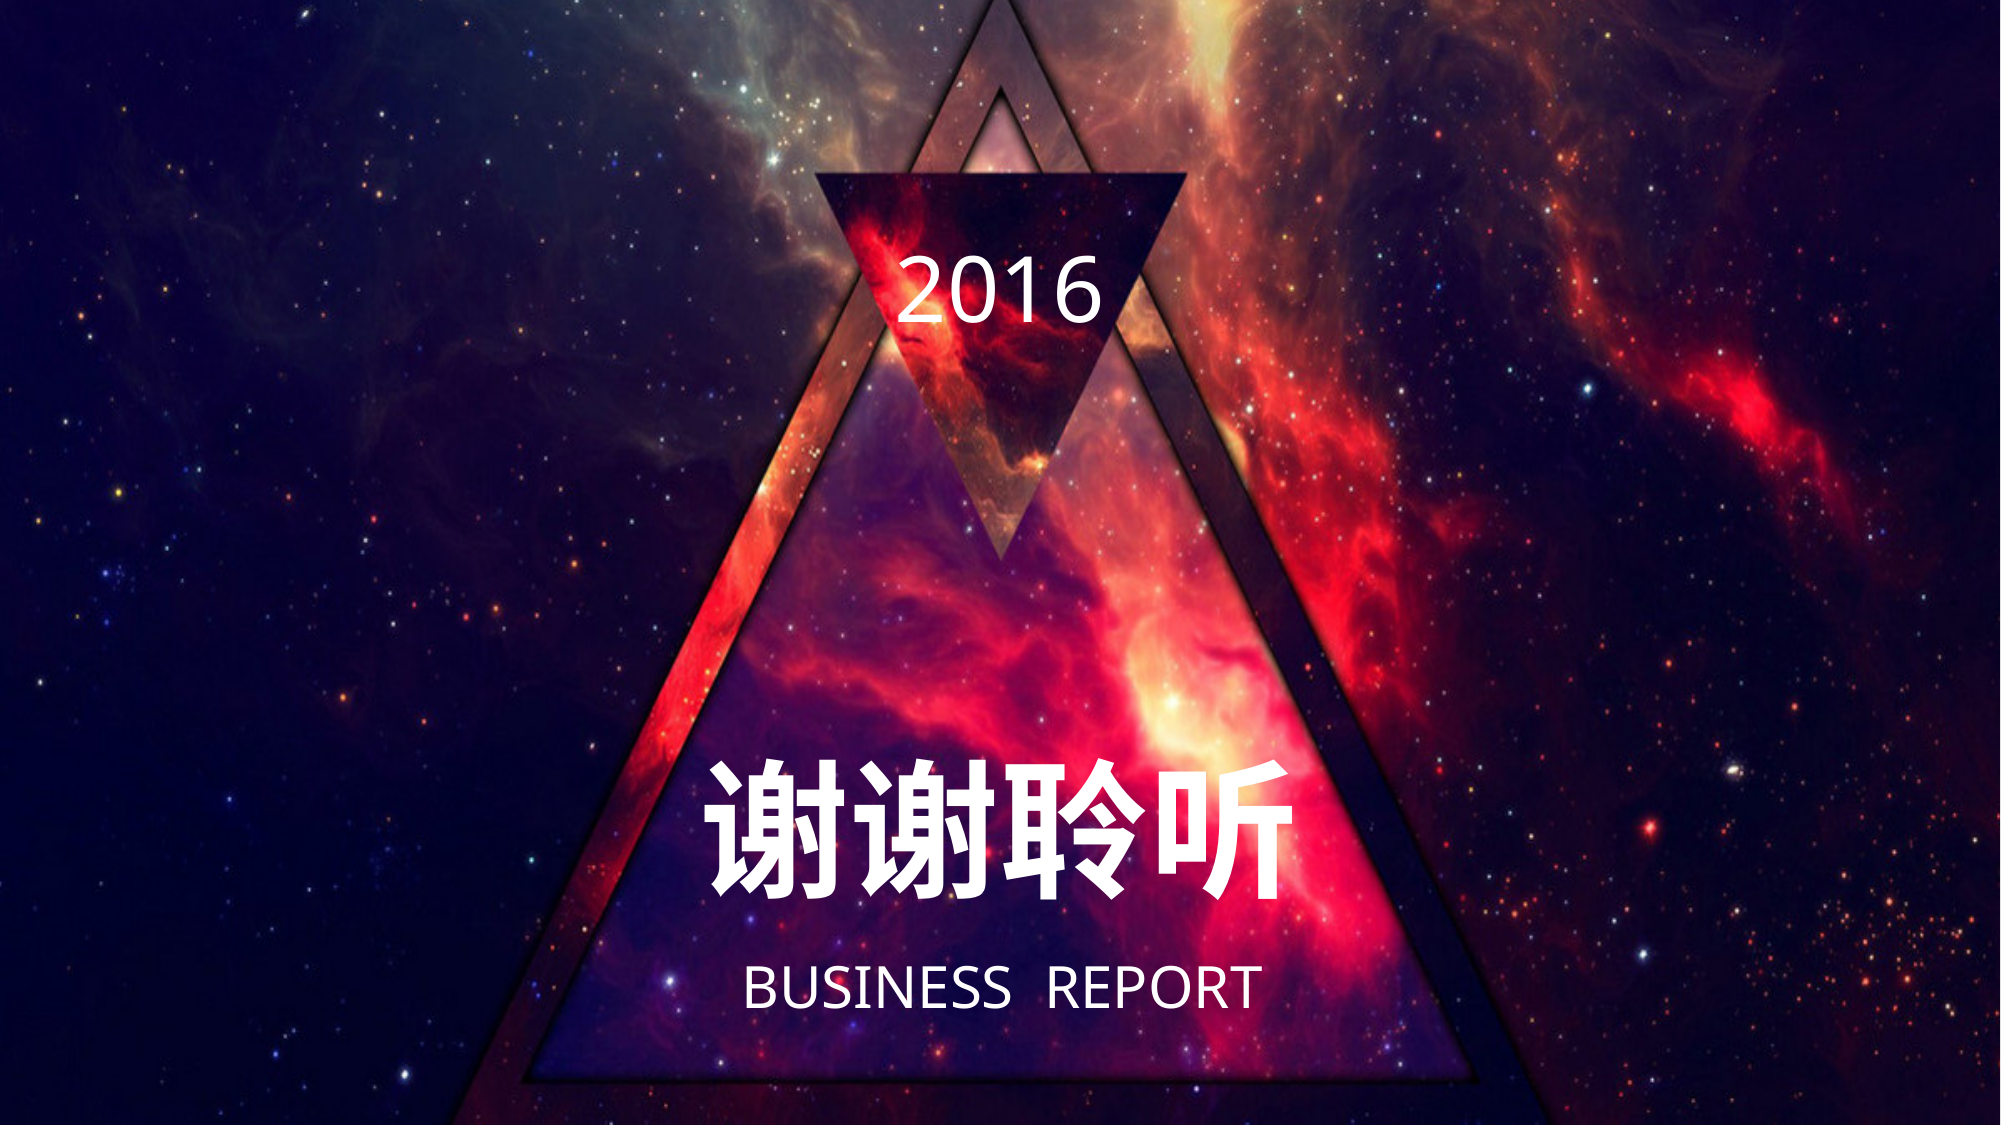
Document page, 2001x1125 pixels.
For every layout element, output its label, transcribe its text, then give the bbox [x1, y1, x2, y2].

text_box 2016 [880, 223, 1120, 348]
text_box BUSINESS REPORT [726, 943, 1279, 1028]
text_box 谢谢聆听 [685, 729, 1315, 924]
picture [0, 0, 2001, 1125]
